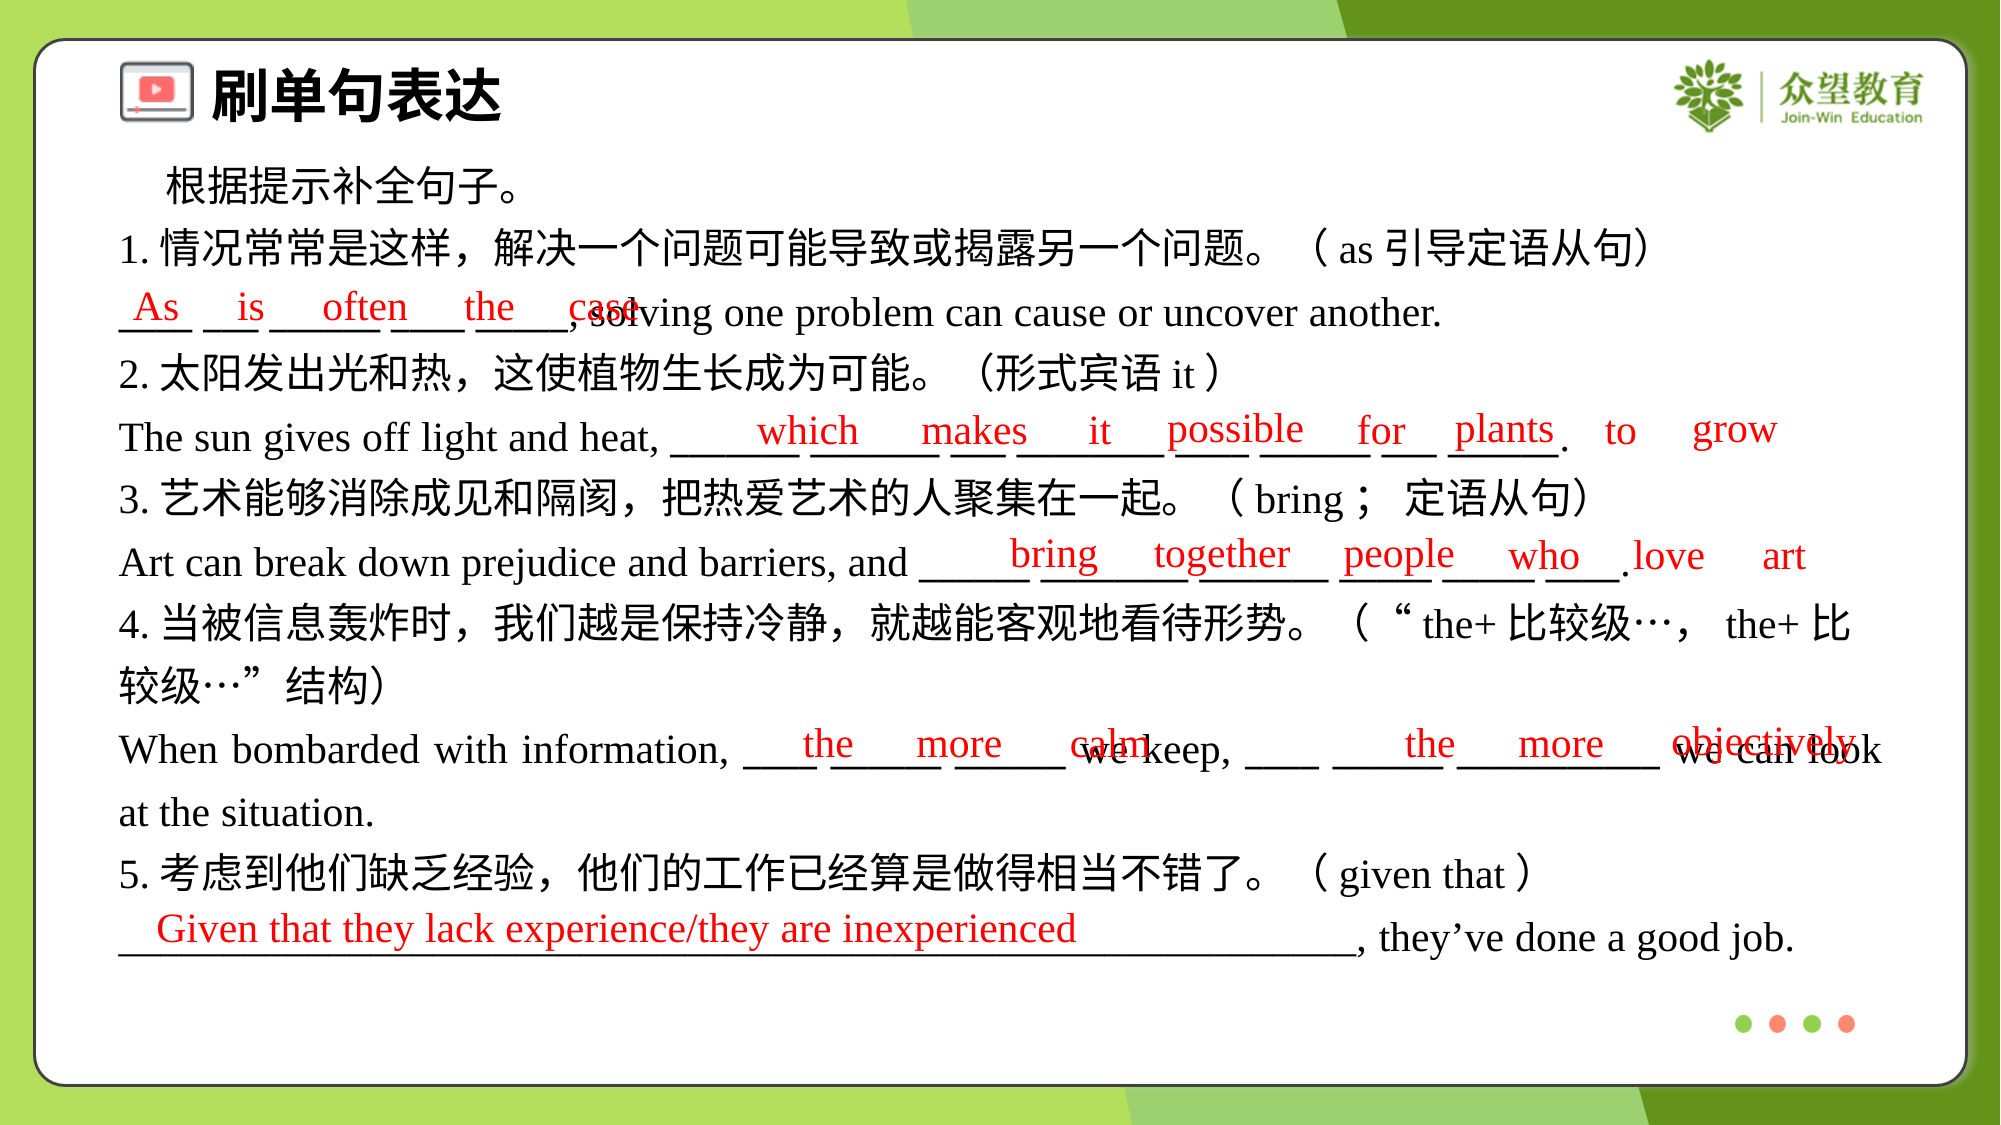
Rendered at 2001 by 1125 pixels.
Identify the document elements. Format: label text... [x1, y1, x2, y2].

text_box the [1400, 703, 1461, 761]
text_box makes [916, 390, 1033, 449]
text_box bring [1005, 513, 1103, 572]
text_box more [1513, 703, 1609, 761]
text_box is [232, 265, 270, 324]
text_box 5.考虑到他们缺乏经验，他们的工作已经算是做得相当不错了。（given that） ___________________________________________________________, they’ve done a good job. [118, 834, 1883, 955]
picture [0, 0, 2000, 1125]
text_box As [128, 265, 185, 324]
text_box which [752, 390, 864, 449]
text_box together [1149, 513, 1296, 572]
text_box Given that they lack experience/they are inexperienced [156, 888, 1921, 946]
text_box calm [1065, 703, 1156, 761]
text_box for [1352, 390, 1411, 449]
text_box it [1083, 390, 1116, 449]
text_box 根据提示补全句子。 1.情况常常是这样，解决一个问题可能导致或揭露另一个问题。（as引导定语从句） ____ ___ ______ ____ _____, solving one problem can cause or uncover another. 2.太阳发出光和热，这使植物生长成为可能。（形式宾语it） The sun gives off light and heat, _______ _______ ___ ________ ____ ______ ___ ______. 3.艺术能够消除成见和隔阂，把热爱艺术的人聚集在一起。（bring； 定语从句） Art can break down prejudice and barriers, and ______ ________ _______ _____ _____ ____. [118, 146, 1883, 579]
text_box 4.当被信息轰炸时，我们越是保持冷静，就越能客观地看待形势。（“the+比较级…，the+比较级…”结构） When bombarded with information, ____ ______ ______ we keep, ____ ______ ___________ we can look at the situation. [118, 584, 1883, 830]
text_box grow [1687, 388, 1783, 447]
text_box art [1757, 515, 1811, 574]
text_box often [317, 265, 413, 324]
text_box people [1339, 513, 1460, 572]
text_box to [1600, 390, 1642, 449]
text_box possible [1162, 388, 1309, 447]
text_box more [911, 703, 1007, 761]
text_box who [1503, 515, 1585, 574]
text_box objectively [1667, 701, 1862, 759]
text_box the [798, 703, 859, 761]
text_box case [563, 265, 645, 324]
text_box the [459, 265, 520, 324]
text_box plants [1450, 388, 1559, 447]
text_box love [1628, 515, 1710, 574]
